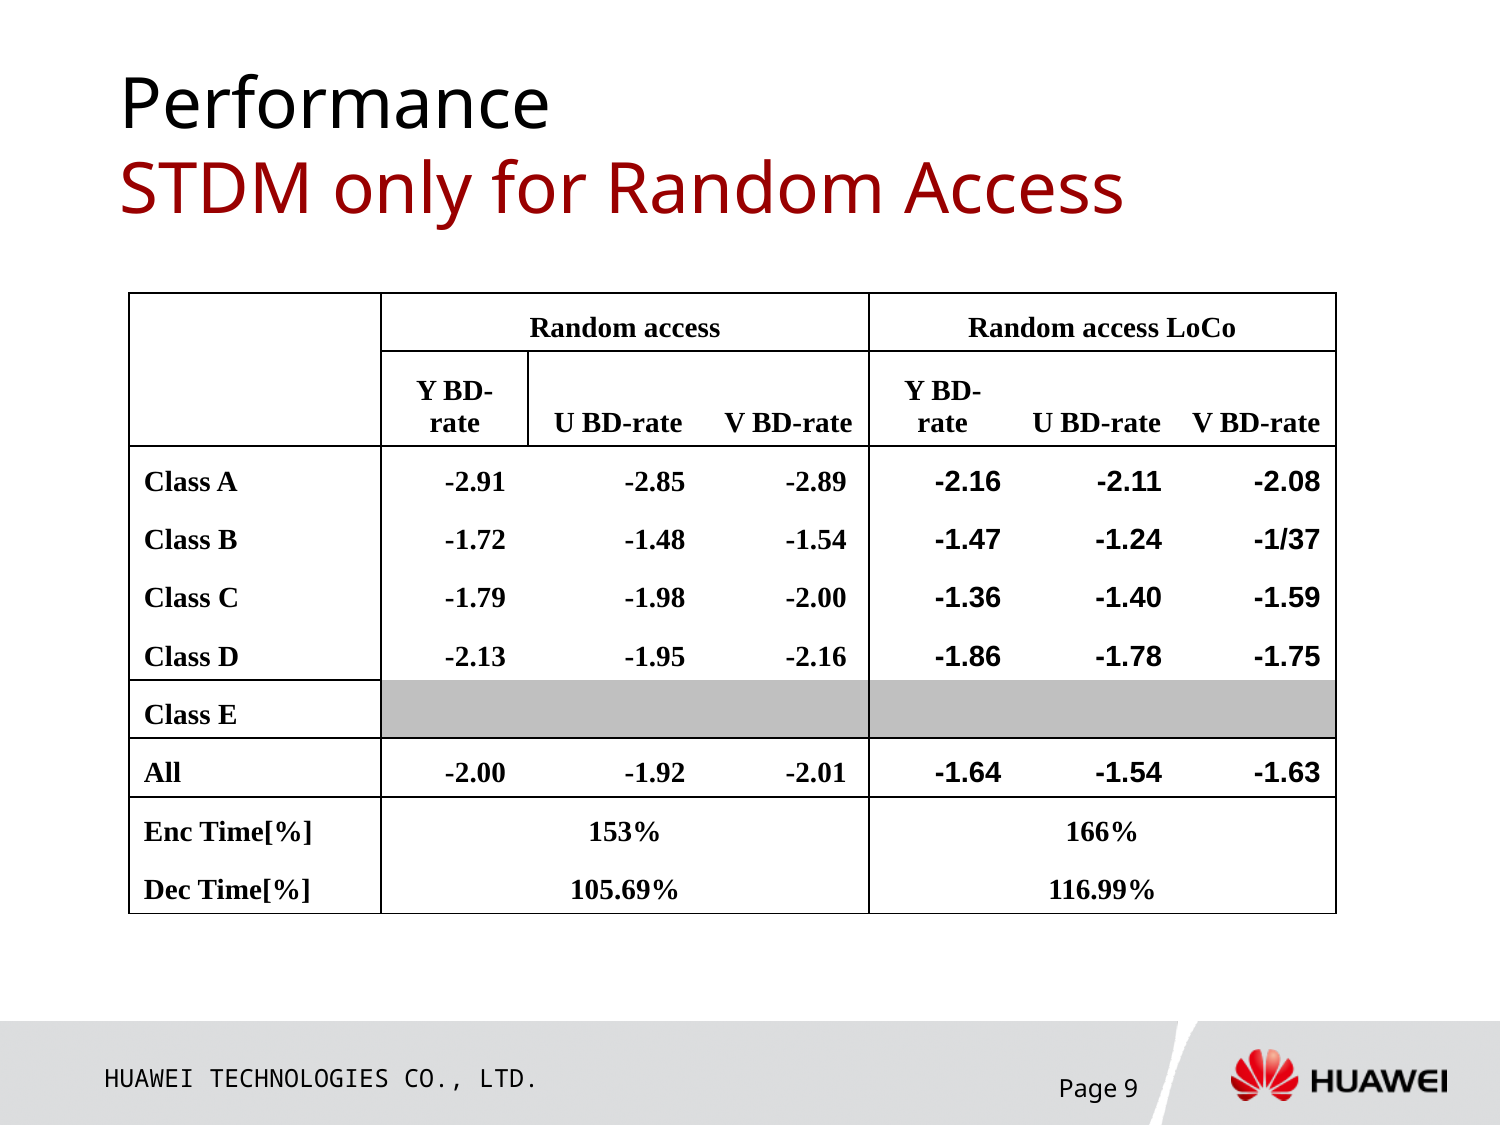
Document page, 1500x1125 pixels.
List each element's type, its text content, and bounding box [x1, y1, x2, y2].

table_cell -1.48 [528, 505, 708, 563]
table_cell -1.63 [1177, 739, 1335, 796]
table_cell -1.95 [528, 622, 708, 680]
title Performance STDM only for Random Access [106, 70, 1378, 214]
table_cell -1.86 [870, 622, 1016, 680]
table_cell Class A [130, 447, 380, 505]
table_cell U BD-rate [529, 352, 708, 445]
table_cell Class E [130, 681, 380, 737]
table_cell -2.91 [382, 447, 528, 505]
table_cell [528, 680, 708, 737]
table_cell -1.36 [870, 563, 1016, 622]
table_header Random access [382, 294, 868, 350]
table_cell 166% [870, 798, 1335, 855]
table_cell -2.11 [1016, 447, 1177, 505]
table_cell [870, 680, 1016, 737]
table_cell Dec Time[%] [130, 855, 380, 913]
table_cell Y BD-rate [870, 352, 1016, 445]
table_cell U BD-rate [1016, 352, 1177, 445]
table_cell -1.79 [382, 563, 528, 622]
table_cell -2.01 [708, 739, 868, 796]
table_cell -1.54 [708, 505, 868, 563]
table_cell -1.47 [870, 505, 1016, 563]
table_cell -1.98 [528, 563, 708, 622]
table_cell -1.72 [382, 505, 528, 563]
table_cell [708, 680, 868, 737]
table_cell -2.00 [382, 739, 528, 796]
table_cell [382, 680, 528, 737]
table_cell Y BD-rate [382, 352, 527, 445]
table_header [130, 294, 380, 445]
table_cell Class C [130, 563, 380, 622]
table_cell -1.75 [1177, 622, 1335, 680]
table_cell All [130, 739, 380, 796]
table_cell -1.64 [870, 739, 1016, 796]
table_cell [1177, 680, 1335, 737]
table_cell -2.13 [382, 622, 528, 680]
picture [0, 1021, 1500, 1125]
table_cell -1.24 [1016, 505, 1177, 563]
table_cell V BD-rate [1177, 352, 1335, 445]
table_cell -1.59 [1177, 563, 1335, 622]
table_cell V BD-rate [708, 352, 868, 445]
table_cell -1.54 [1016, 739, 1177, 796]
table_cell -2.16 [708, 622, 868, 680]
table_cell -1/37 [1177, 505, 1335, 563]
table_cell -1.92 [528, 739, 708, 796]
table_header Random access LoCo [870, 294, 1335, 350]
table_cell -2.85 [528, 447, 708, 505]
table_cell Class D [130, 622, 380, 679]
table_cell 116.99% [870, 855, 1335, 913]
table_cell -2.08 [1177, 447, 1335, 505]
table_cell 153% [382, 798, 868, 855]
table_cell -2.16 [870, 447, 1016, 505]
table_cell -1.78 [1016, 622, 1177, 680]
table_cell Class B [130, 505, 380, 563]
table_cell -2.00 [708, 563, 868, 622]
table_cell 105.69% [382, 855, 868, 913]
table_cell -1.40 [1016, 563, 1177, 622]
table_cell -2.89 [708, 447, 868, 505]
table_cell [1016, 680, 1177, 737]
table_cell Enc Time[%] [130, 798, 380, 855]
